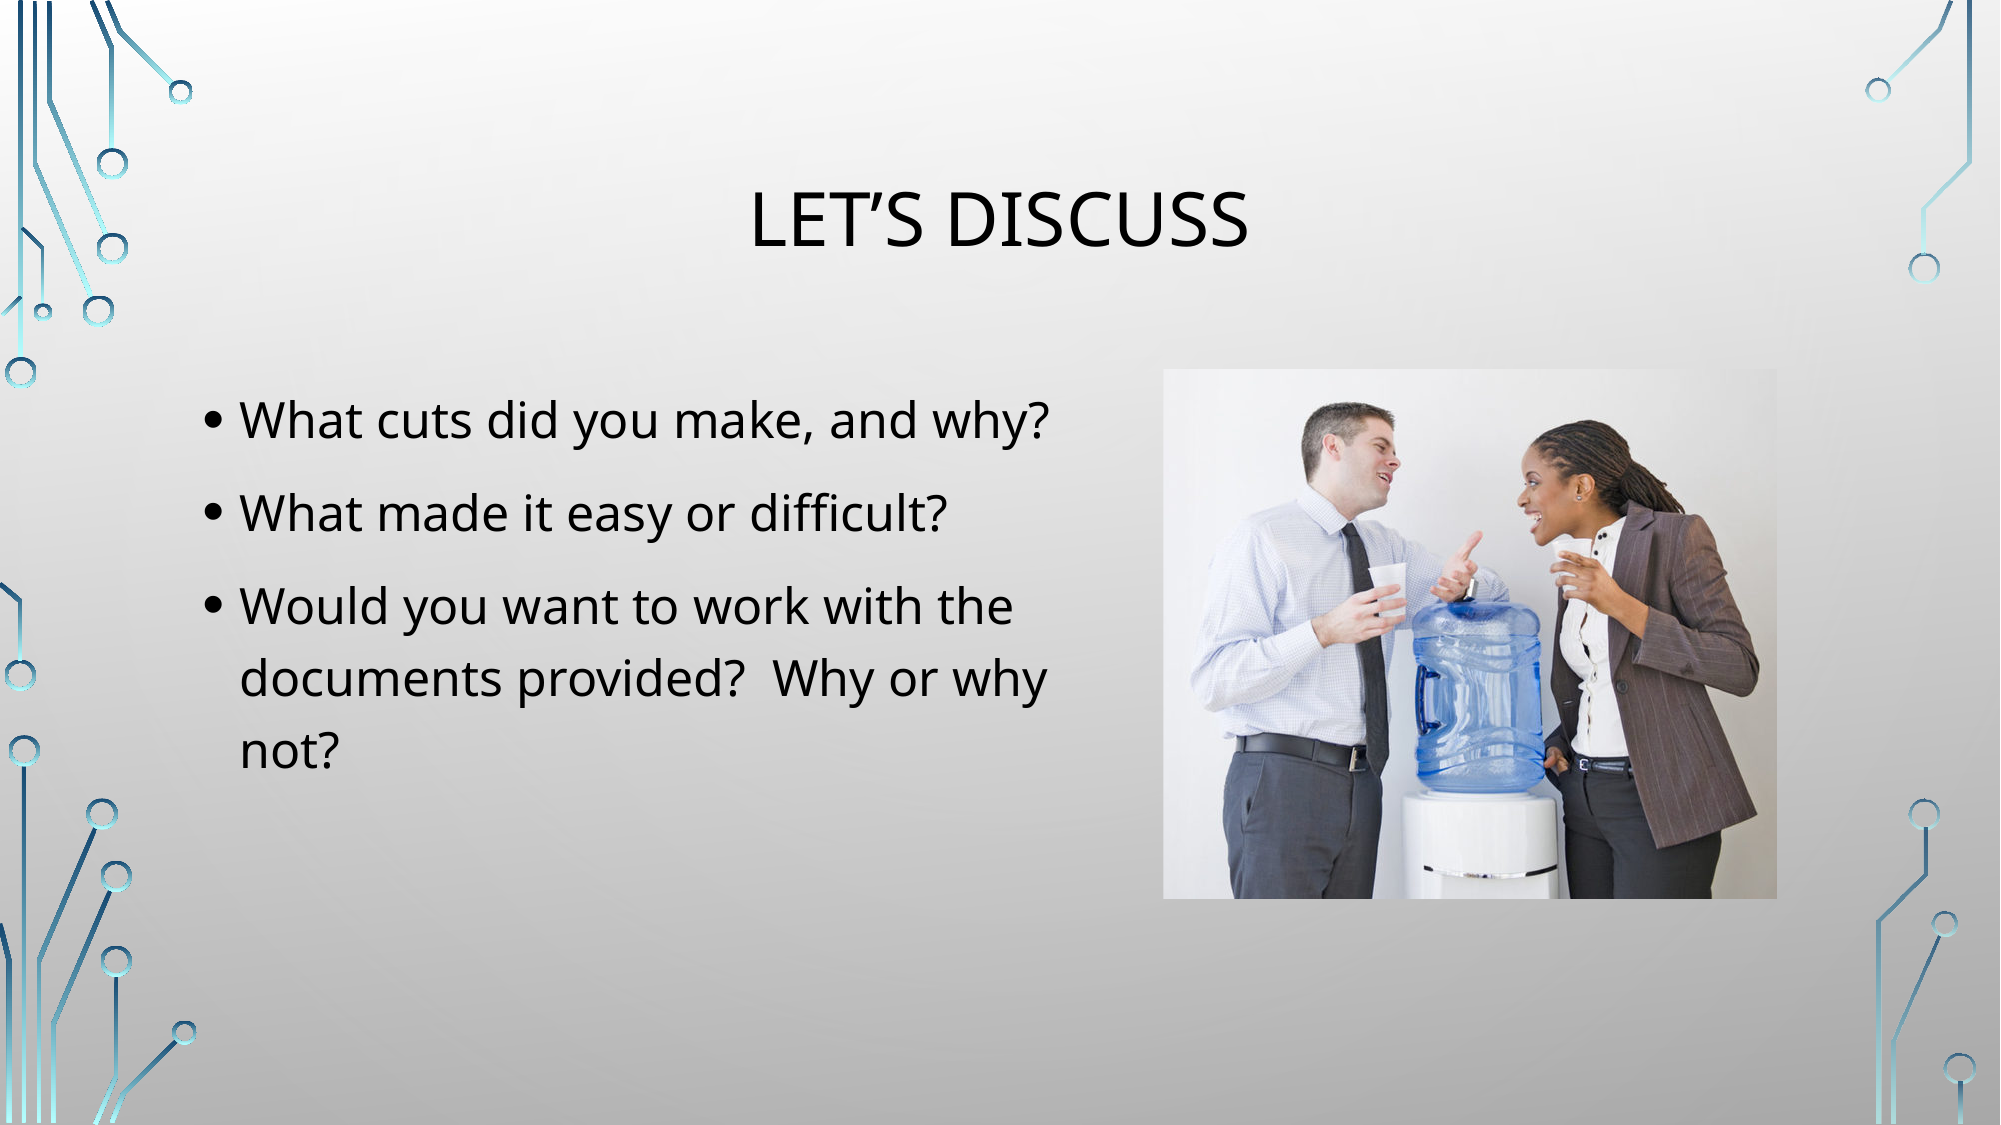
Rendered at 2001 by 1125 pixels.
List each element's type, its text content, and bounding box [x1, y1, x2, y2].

list What cuts did you make, and why? What made it easy or difficult? Would you want to work with the documents provided? Why or why not? [187, 369, 1076, 950]
title Let’s discuss [187, 101, 1813, 344]
picture [1163, 368, 1777, 900]
